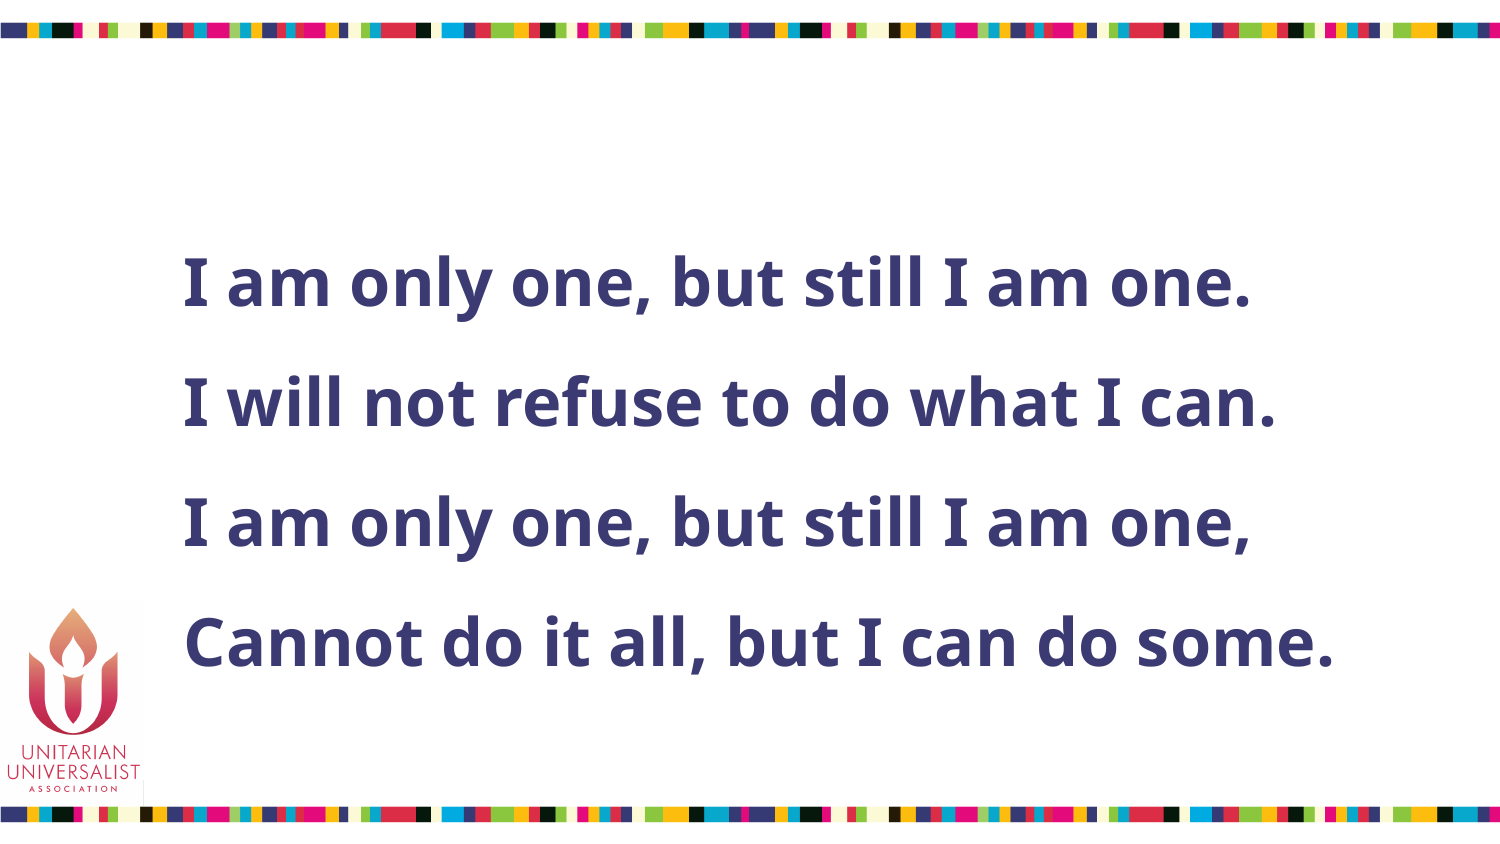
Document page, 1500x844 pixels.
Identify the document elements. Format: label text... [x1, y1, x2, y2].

picture [0, 22, 1500, 40]
picture [0, 600, 1500, 824]
text_box I am only one, but still I am one. I will not refuse to do what I can. I am only one, but still I am one, Cannot do it all, but I can do some. [168, 184, 1421, 695]
